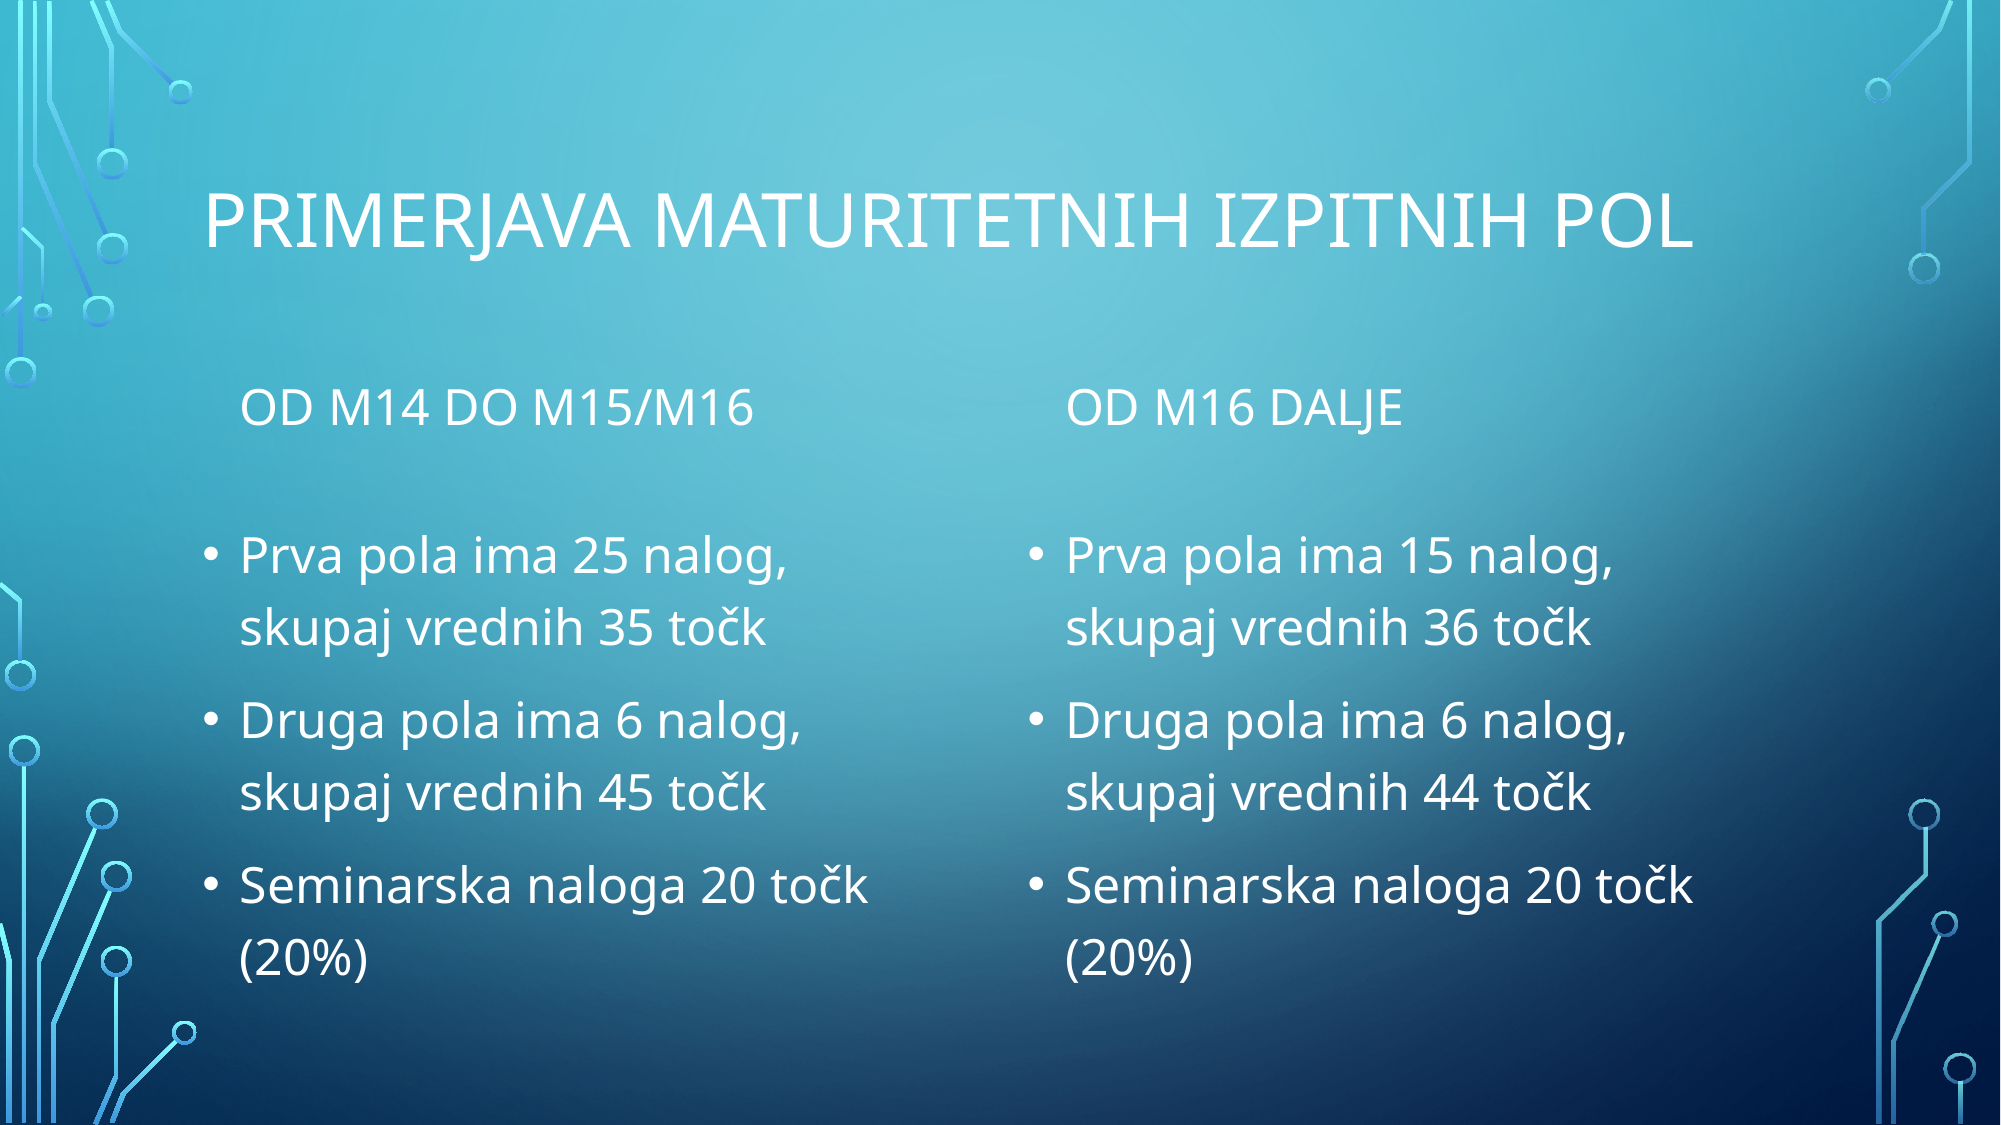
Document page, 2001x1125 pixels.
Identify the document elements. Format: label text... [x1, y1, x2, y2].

list oD M14 do M15/M16 [224, 369, 988, 504]
list Prva pola ima 25 nalog, skupaj vrednih 35 točk Druga pola ima 6 nalog, skupaj vrednih 45 točk Seminarska naloga 20 točk (20%) [187, 504, 988, 950]
list Od M16 DALJE [1050, 369, 1813, 504]
list Prva pola ima 15 nalog, skupaj vrednih 36 točk Druga pola ima 6 nalog, skupaj vrednih 44 točk Seminarska naloga 20 točk (20%) [1012, 504, 1813, 950]
title Primerjava Maturitetnih izpitnih pol [187, 101, 1813, 344]
